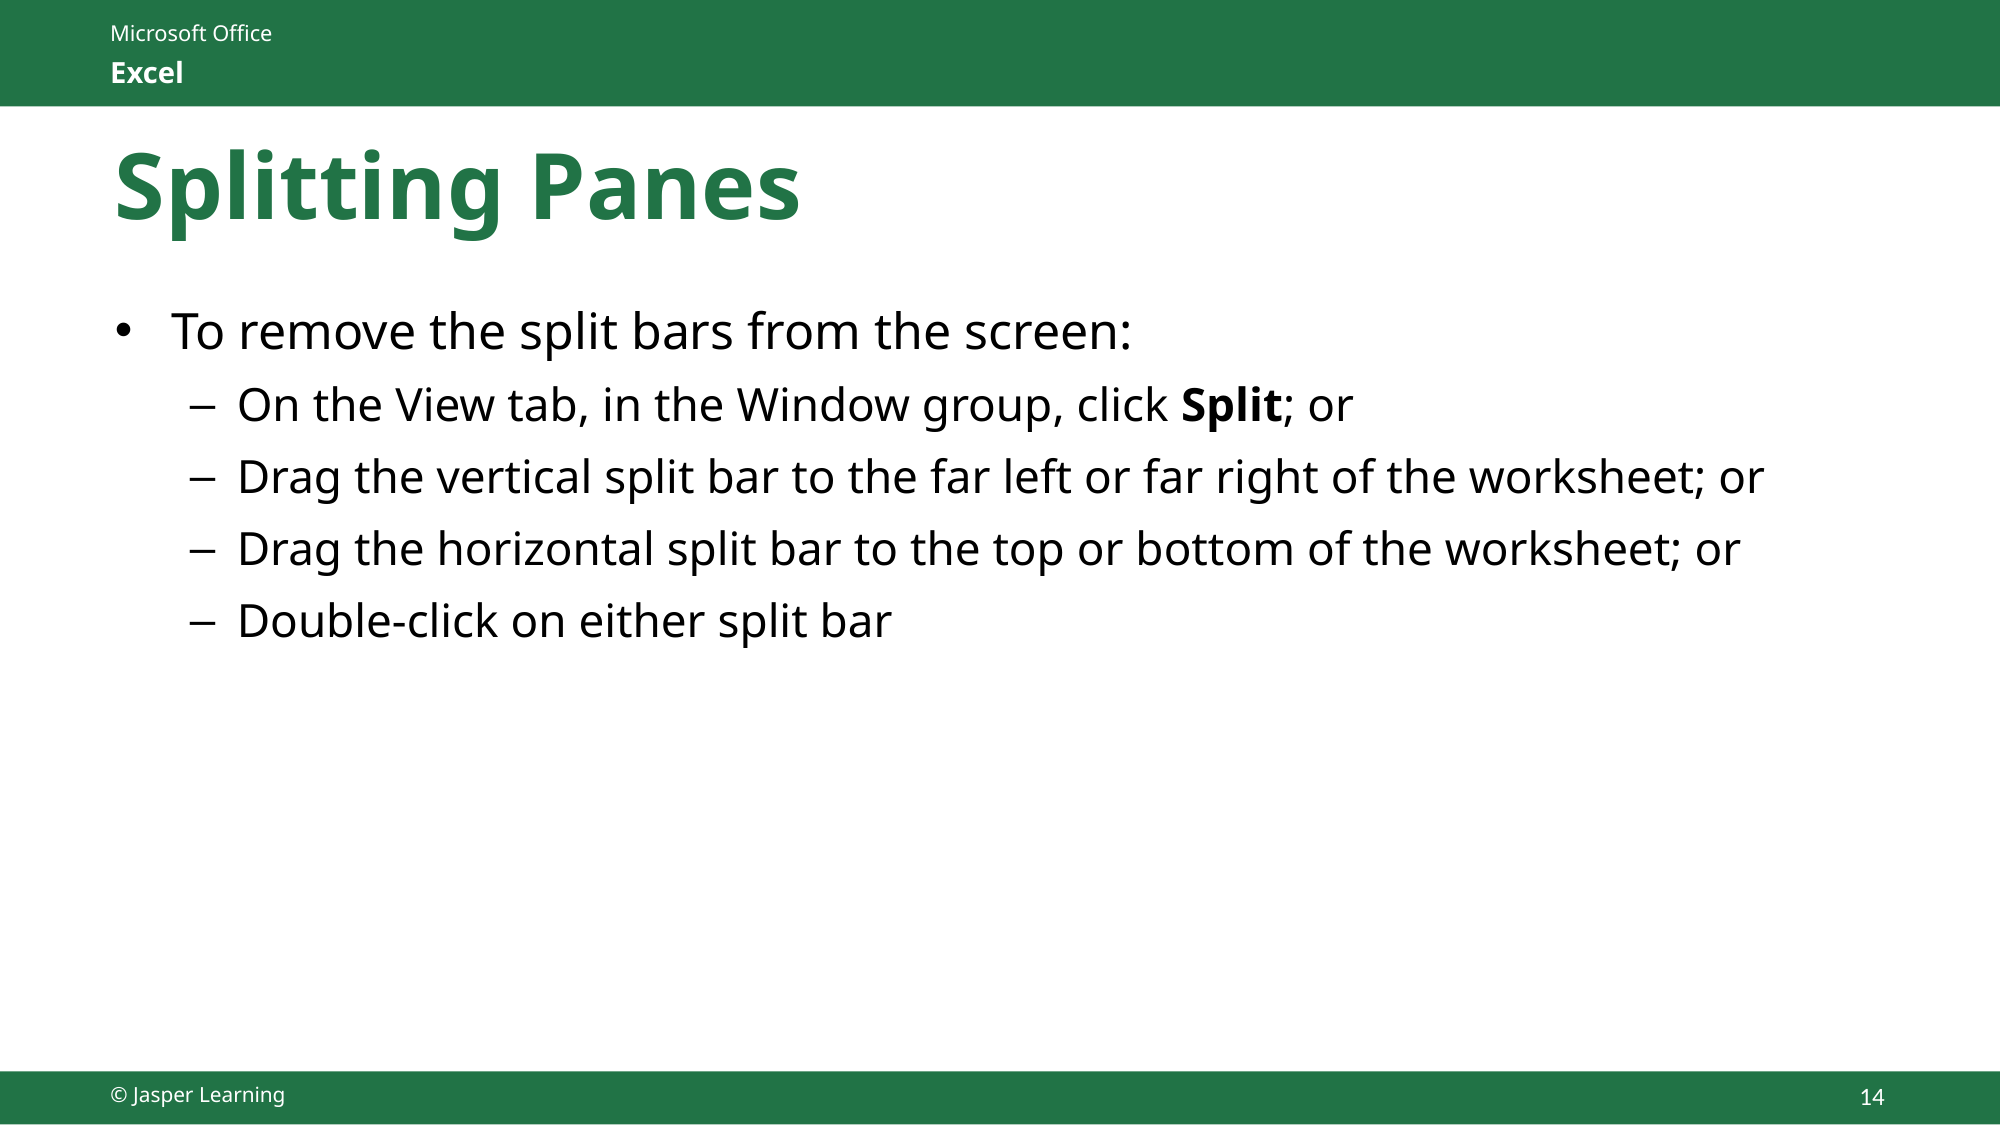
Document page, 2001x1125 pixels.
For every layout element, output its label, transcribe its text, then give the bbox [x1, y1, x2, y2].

list To remove the split bars from the screen: On the View tab, in the Window group, click Split; or Drag the vertical split bar to the far left or far right of the worksheet; or Drag the horizontal split bar to the top or bottom of the worksheet; or Double-click on either split bar [99, 283, 1900, 1026]
slide_number 14 [1433, 1065, 1900, 1125]
title Splitting Panes [99, 118, 1866, 248]
footer © Jasper Learning [95, 1065, 729, 1125]
